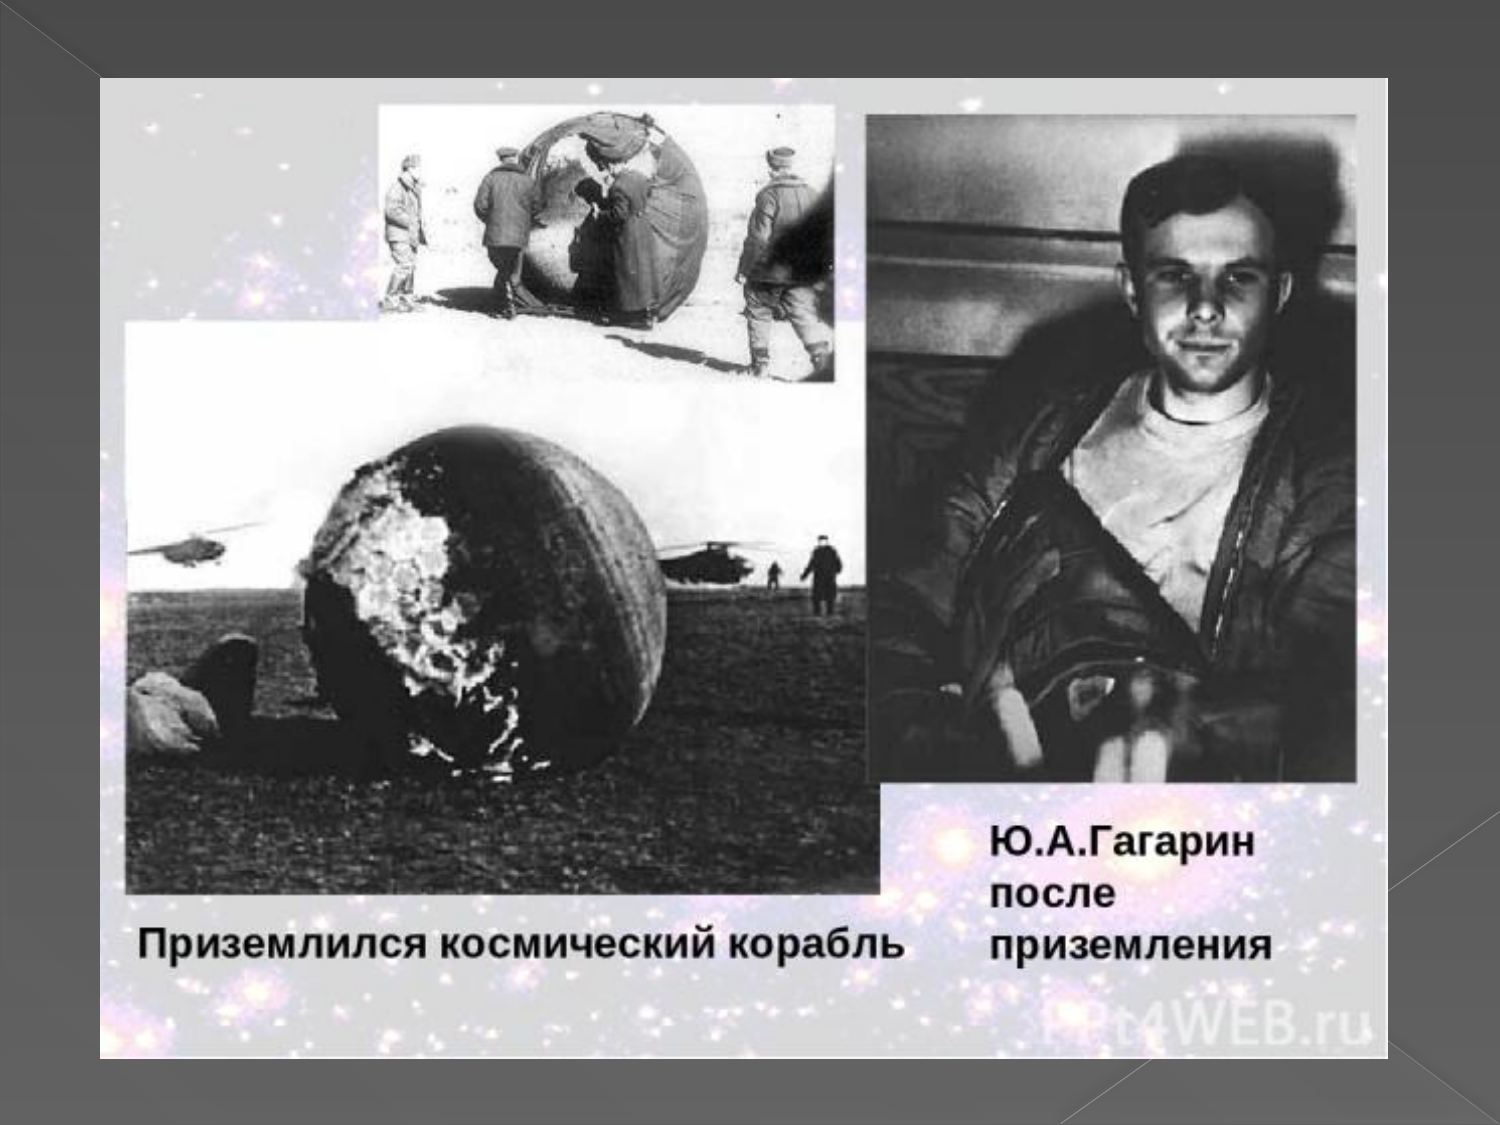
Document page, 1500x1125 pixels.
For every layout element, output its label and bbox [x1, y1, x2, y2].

picture [100, 77, 1389, 1059]
